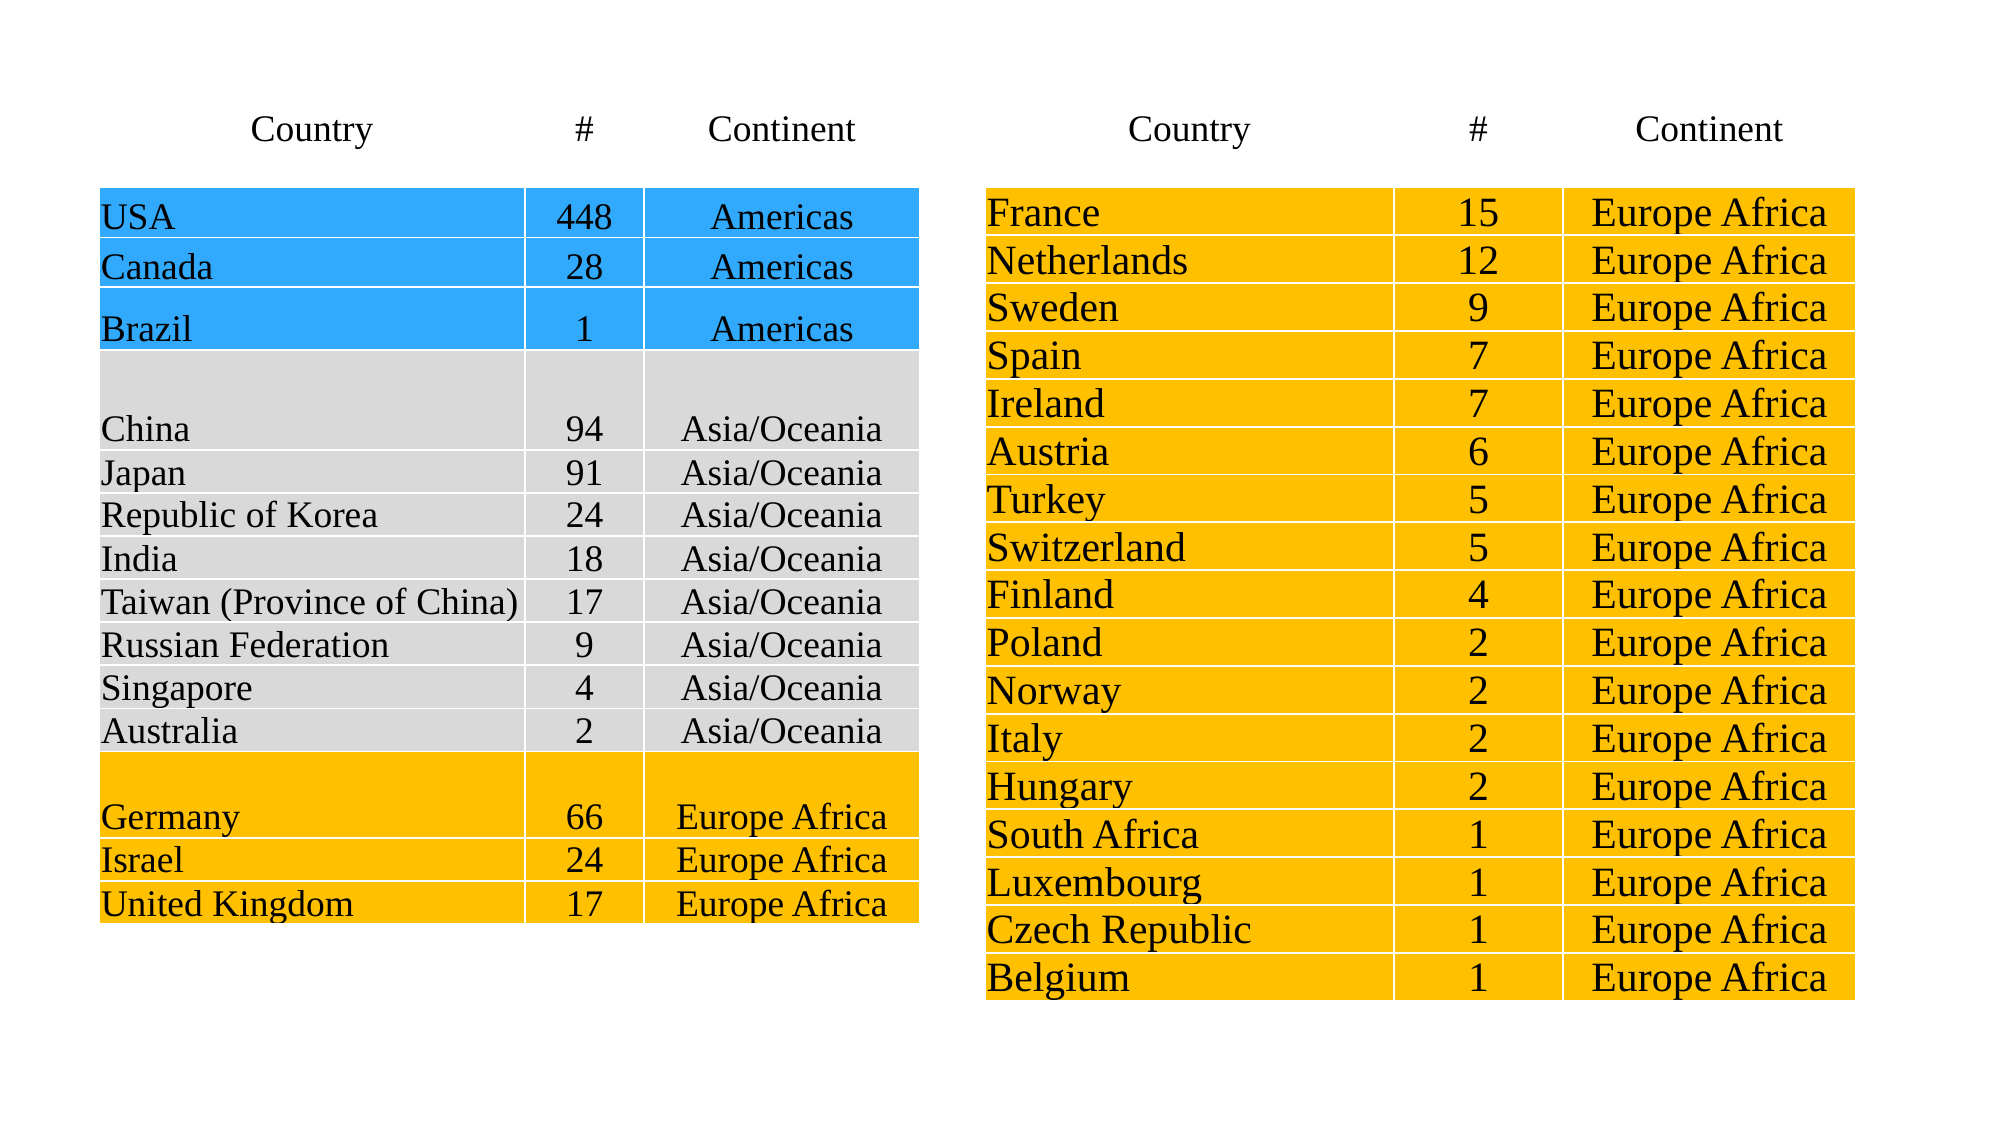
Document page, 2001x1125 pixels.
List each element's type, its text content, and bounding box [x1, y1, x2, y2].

table_cell 17 [526, 580, 643, 621]
table_cell Europe Africa [1564, 284, 1855, 330]
table_cell Luxembourg [986, 858, 1393, 904]
table_cell Europe Africa [1564, 667, 1855, 713]
table_cell Europe Africa [1564, 954, 1855, 1000]
table_header Country [986, 96, 1393, 187]
table_cell Asia/Oceania [645, 537, 919, 578]
table_cell Europe Africa [1564, 858, 1855, 904]
table_cell United Kingdom [100, 882, 524, 923]
table_cell 91 [526, 451, 643, 492]
table_cell India [100, 537, 524, 578]
table_cell Asia/Oceania [645, 709, 919, 751]
table_cell 94 [526, 351, 643, 449]
table_cell Europe Africa [1564, 236, 1855, 282]
table_cell Russian Federation [100, 623, 524, 664]
table_cell 24 [526, 839, 643, 880]
table_cell Asia/Oceania [645, 666, 919, 708]
table_cell 6 [1395, 428, 1562, 474]
table_cell 5 [1395, 523, 1562, 569]
table_cell Czech Republic [986, 906, 1393, 952]
table_cell Ireland [986, 380, 1393, 426]
table_cell Spain [986, 332, 1393, 378]
table_cell Norway [986, 667, 1393, 713]
table_cell 1 [1395, 858, 1562, 904]
table_cell 1 [526, 288, 643, 349]
table_cell Asia/Oceania [645, 351, 919, 449]
table_cell 24 [526, 494, 643, 535]
table_cell Europe Africa [1564, 332, 1855, 378]
table_cell 18 [526, 537, 643, 578]
table_cell 2 [526, 709, 643, 751]
table_cell Americas [645, 288, 919, 349]
table_header Continent [645, 96, 919, 187]
table_cell Europe Africa [1564, 906, 1855, 952]
table_cell Canada [100, 238, 524, 286]
table_cell Europe Africa [1564, 762, 1855, 808]
table_cell Poland [986, 619, 1393, 665]
table_cell Brazil [100, 288, 524, 349]
table_cell 7 [1395, 332, 1562, 378]
table_cell Republic of Korea [100, 494, 524, 535]
table_cell Europe Africa [1564, 188, 1855, 234]
table_cell Europe Africa [1564, 380, 1855, 426]
table_cell 1 [1395, 906, 1562, 952]
table_cell 9 [1395, 284, 1562, 330]
table_cell Americas [645, 238, 919, 286]
table_cell Austria [986, 428, 1393, 474]
table_cell 2 [1395, 762, 1562, 808]
table_cell Belgium [986, 954, 1393, 1000]
table_cell 28 [526, 238, 643, 286]
table_cell Finland [986, 571, 1393, 617]
table_cell Asia/Oceania [645, 623, 919, 664]
table_cell Japan [100, 451, 524, 492]
table_cell Hungary [986, 762, 1393, 808]
table_cell Asia/Oceania [645, 494, 919, 535]
table_cell 4 [1395, 571, 1562, 617]
table_cell Switzerland [986, 523, 1393, 569]
table_cell Australia [100, 709, 524, 751]
table_cell France [986, 188, 1393, 234]
table_cell Europe Africa [1564, 619, 1855, 665]
table_cell China [100, 351, 524, 449]
table_cell Europe Africa [645, 839, 919, 880]
table_cell Europe Africa [1564, 475, 1855, 521]
table_cell 2 [1395, 619, 1562, 665]
table_cell South Africa [986, 810, 1393, 856]
table_cell 2 [1395, 715, 1562, 761]
table_cell Netherlands [986, 236, 1393, 282]
table_cell Europe Africa [1564, 810, 1855, 856]
table_cell Asia/Oceania [645, 451, 919, 492]
table_cell Sweden [986, 284, 1393, 330]
table_header Continent [1564, 96, 1855, 187]
table_cell 66 [526, 752, 643, 837]
table_header # [526, 96, 643, 187]
table_cell Europe Africa [1564, 523, 1855, 569]
table_cell 12 [1395, 236, 1562, 282]
table_cell 7 [1395, 380, 1562, 426]
table_cell 448 [526, 188, 643, 237]
table_cell 5 [1395, 475, 1562, 521]
table_cell 9 [526, 623, 643, 664]
table_cell 1 [1395, 810, 1562, 856]
table_cell Europe Africa [1564, 571, 1855, 617]
table_cell 4 [526, 666, 643, 708]
table_cell Germany [100, 752, 524, 837]
table_cell Europe Africa [1564, 715, 1855, 761]
table_cell Europe Africa [1564, 428, 1855, 474]
table_cell Europe Africa [645, 882, 919, 923]
table_cell Singapore [100, 666, 524, 708]
table_header Country [100, 96, 524, 187]
table_cell 1 [1395, 954, 1562, 1000]
table_cell Americas [645, 188, 919, 237]
table_cell USA [100, 188, 524, 237]
table_cell 15 [1395, 188, 1562, 234]
table_cell Asia/Oceania [645, 580, 919, 621]
table_cell Israel [100, 839, 524, 880]
table_cell Italy [986, 715, 1393, 761]
table_cell Europe Africa [645, 752, 919, 837]
table_cell 17 [526, 882, 643, 923]
table_header # [1395, 96, 1562, 187]
table_cell Turkey [986, 475, 1393, 521]
table_cell Taiwan (Province of China) [100, 580, 524, 621]
table_cell 2 [1395, 667, 1562, 713]
